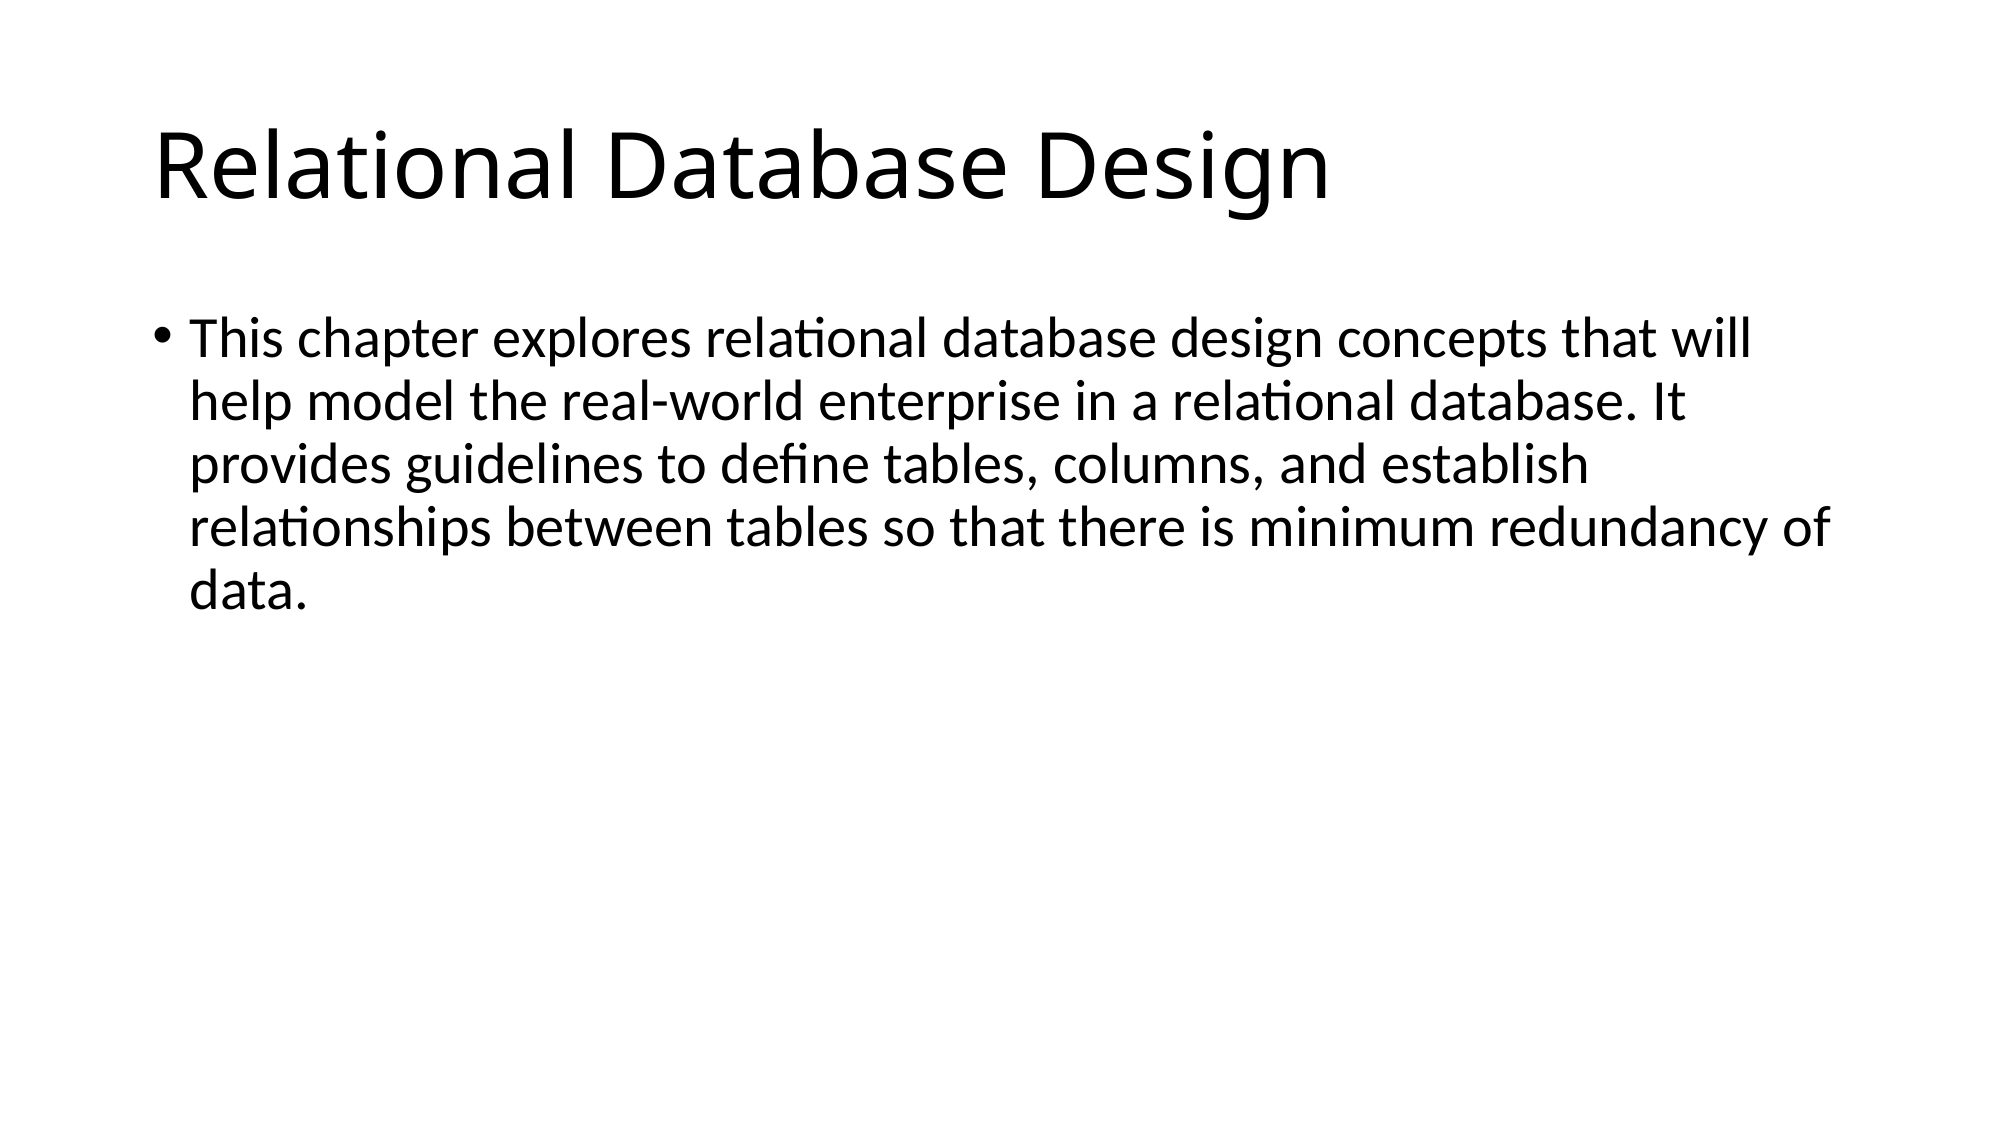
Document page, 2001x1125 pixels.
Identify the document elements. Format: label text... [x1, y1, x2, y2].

list This chapter explores relational database design concepts that will help model the real-world enterprise in a relational database. It provides guidelines to define tables, columns, and establish relationships between tables so that there is minimum redundancy of data. [137, 299, 1863, 1014]
title Relational Database Design [137, 59, 1863, 278]
